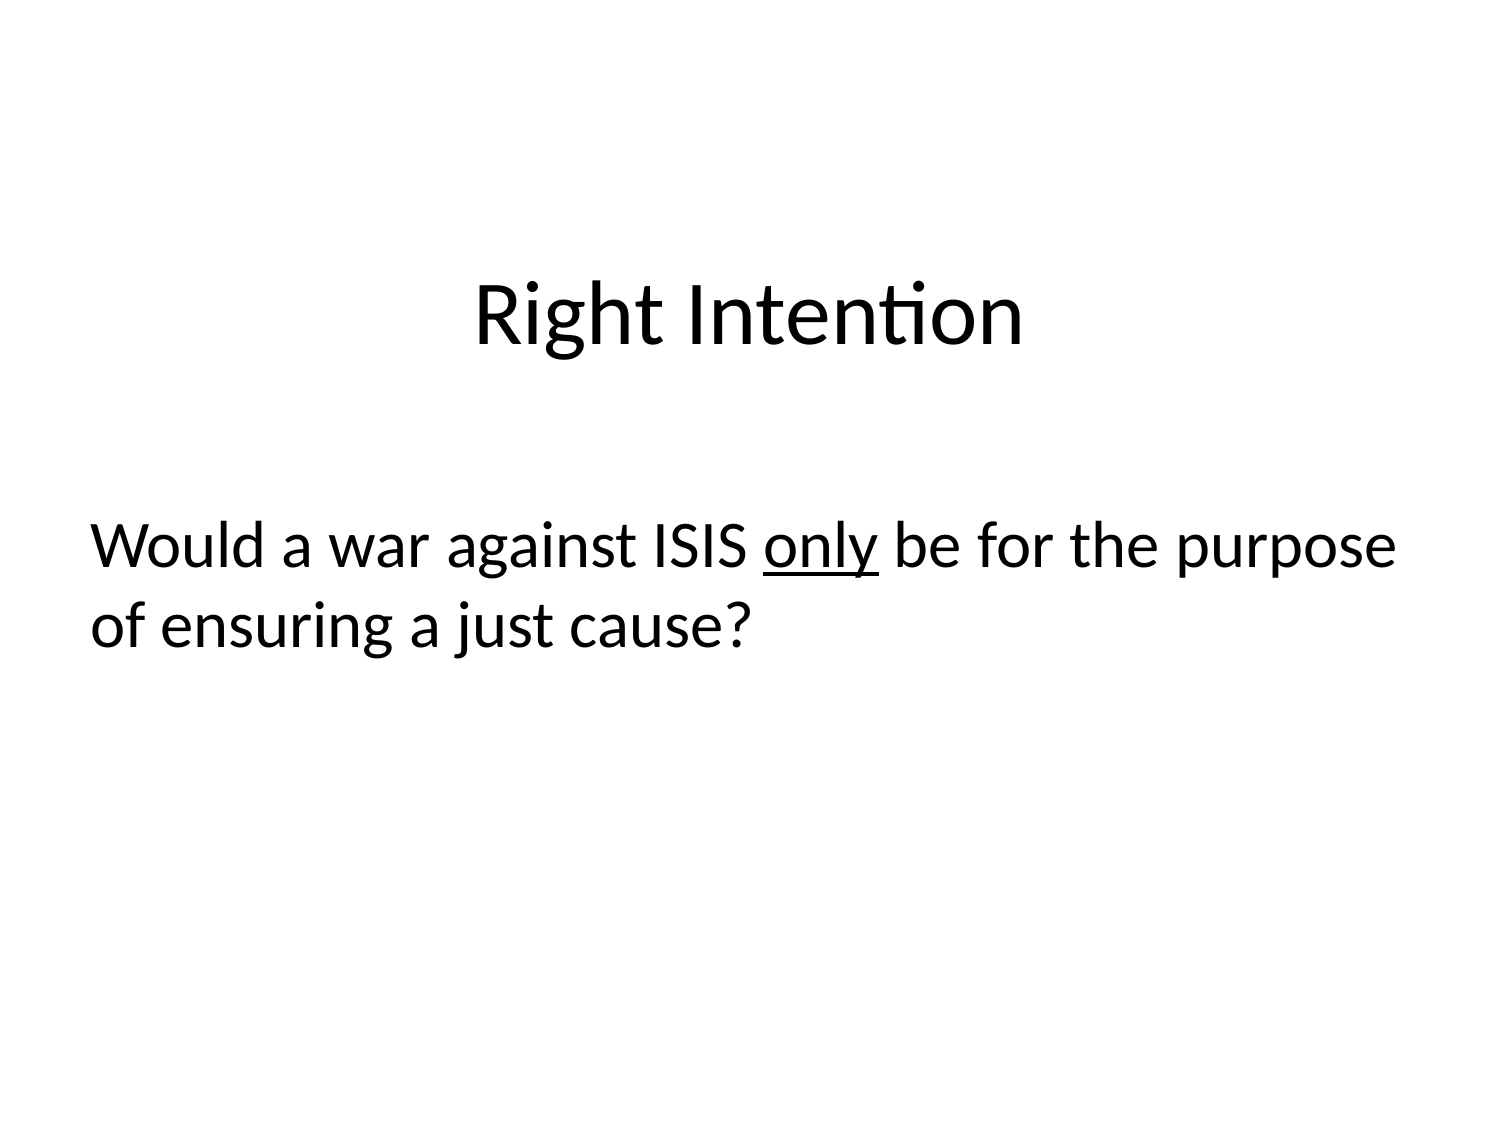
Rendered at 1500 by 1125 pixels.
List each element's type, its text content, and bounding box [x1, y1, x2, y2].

title Right Intention [75, 213, 1425, 402]
list Would a war against ISIS only be for the purpose of ensuring a just cause? [75, 493, 1425, 1005]
